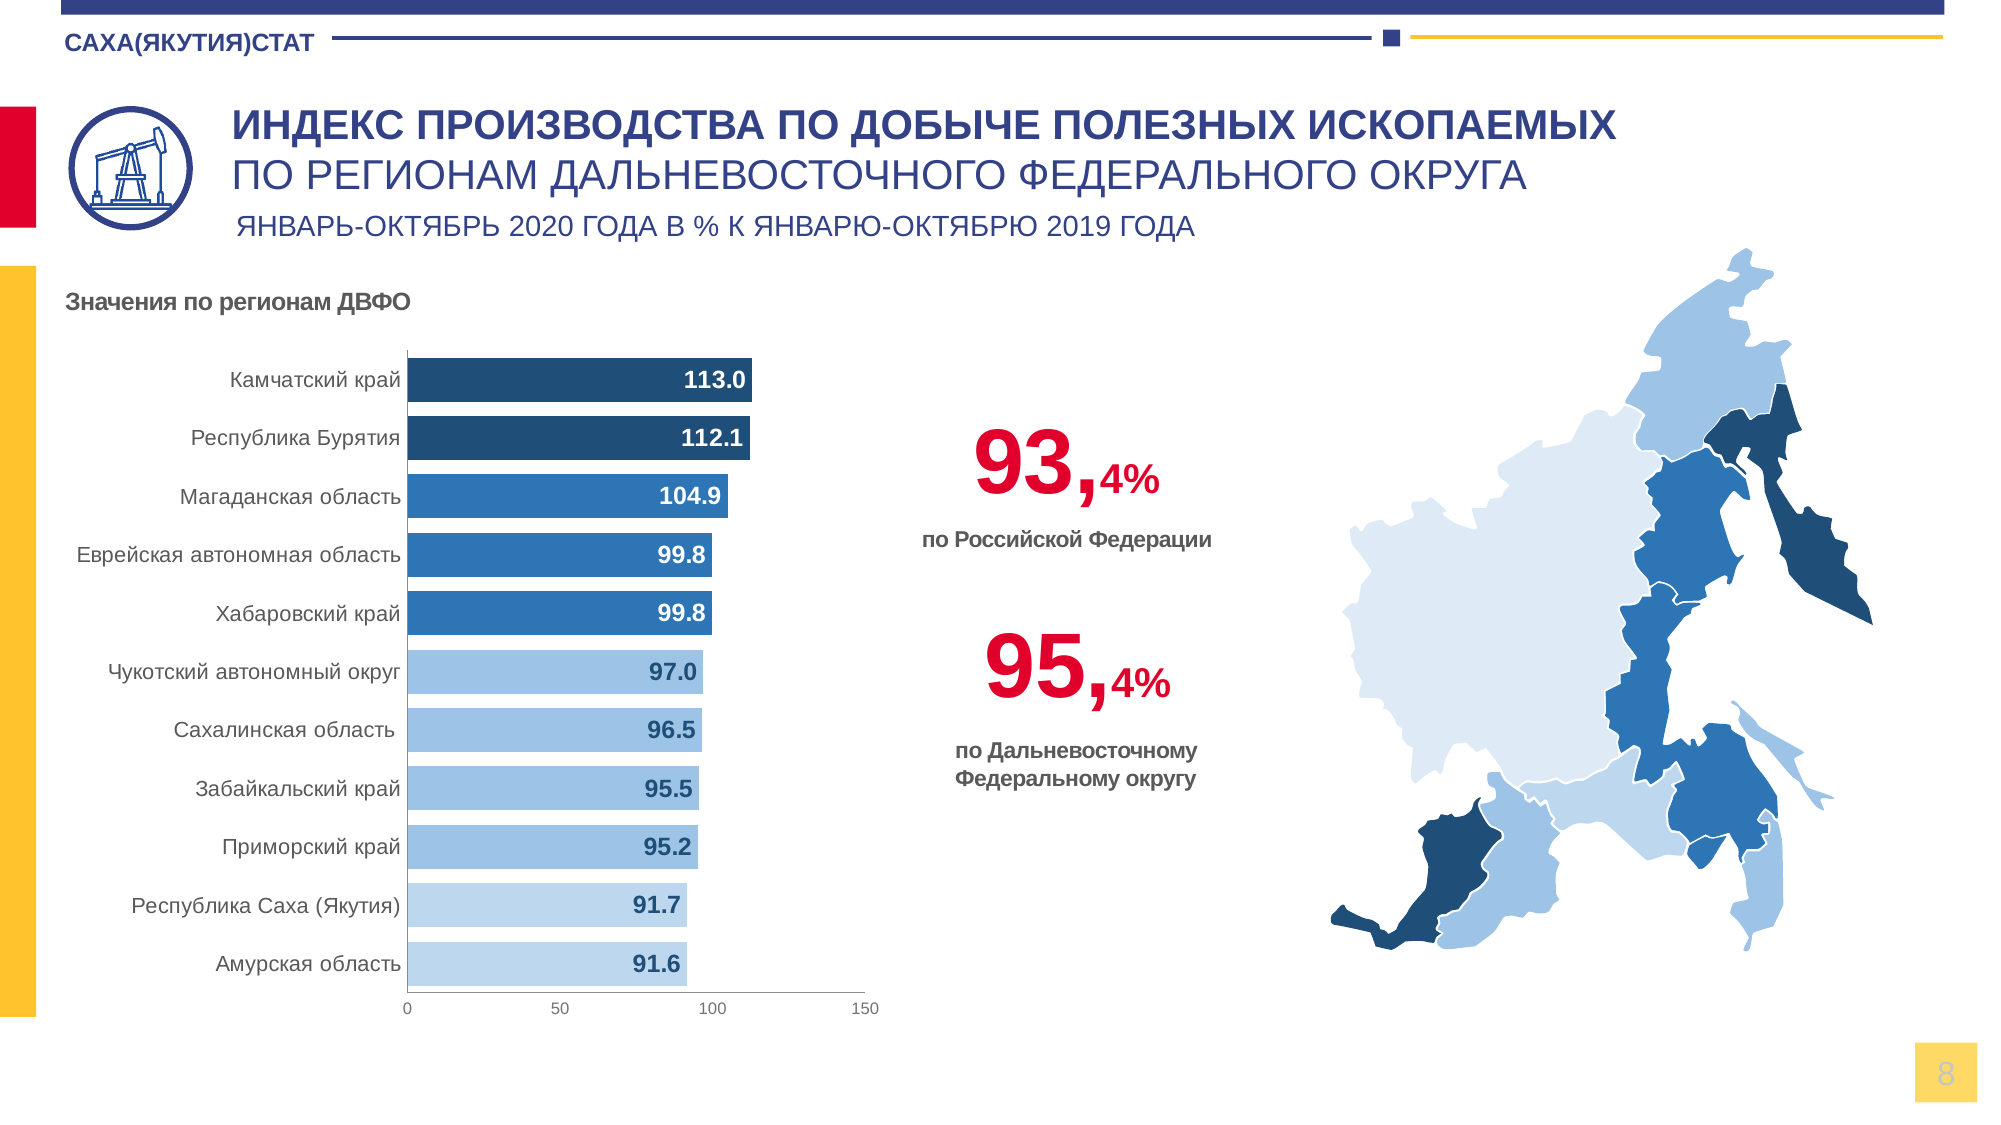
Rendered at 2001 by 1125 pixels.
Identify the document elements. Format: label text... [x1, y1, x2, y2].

text_box по Российской Федерации [909, 517, 1233, 560]
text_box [1330, 247, 1873, 952]
text_box САХА(ЯКУТИЯ)СТАТ [47, 17, 332, 65]
text_box 95,4% [969, 598, 1190, 724]
list ИНДЕКС ПРОИЗВОДСТВА ПО ДОБЫЧЕ ПОЛЕЗНЫХ ИСКОПАЕМЫХ ПО РЕГИОНАМ ДАЛЬНЕВОСТОЧНОГО ФЕДЕРАЛЬНОГО ОКРУГА [216, 90, 1931, 173]
chart [51, 337, 909, 1058]
text_box 93,4% [958, 394, 1179, 517]
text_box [71, 109, 190, 228]
slide_number 8 [1915, 1042, 1978, 1103]
text_box Значения по регионам ДВФО [50, 278, 766, 324]
text_box ЯНВАРЬ-ОКТЯБРЬ 2020 ГОДА В % К ЯНВАРЮ-ОКТЯБРЮ 2019 ГОДА [220, 200, 1326, 246]
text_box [236, 29, 1943, 116]
text_box по Дальневосточному Федеральному округу [940, 728, 1230, 799]
